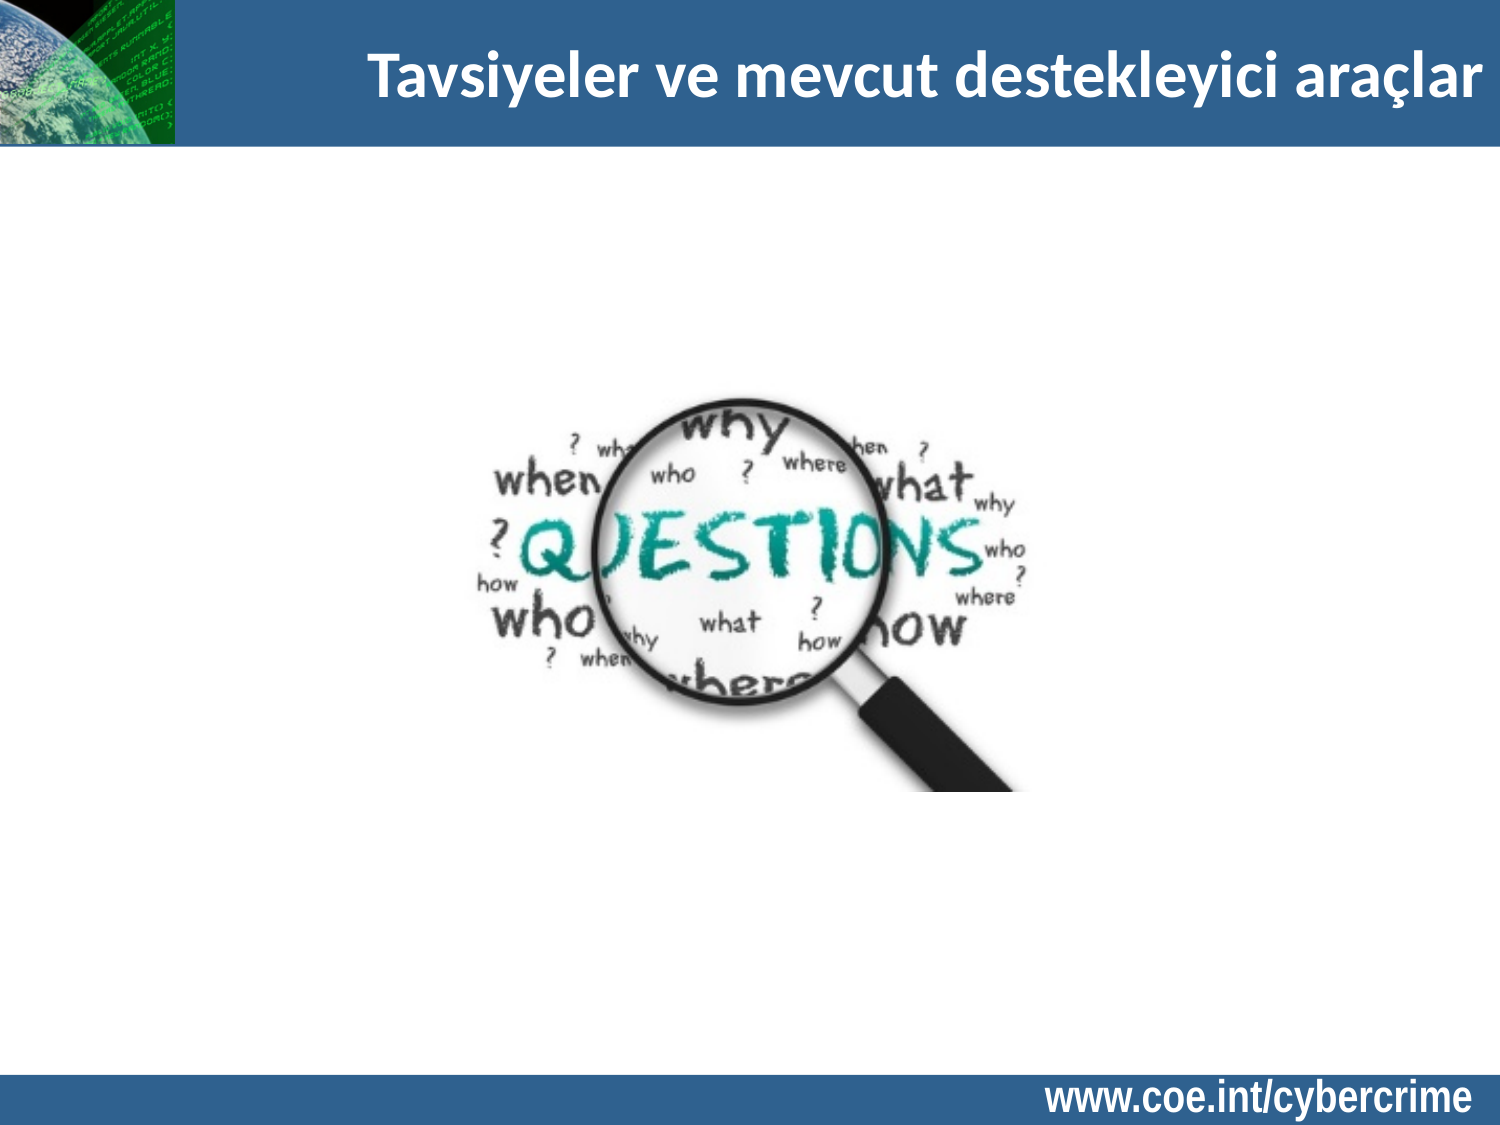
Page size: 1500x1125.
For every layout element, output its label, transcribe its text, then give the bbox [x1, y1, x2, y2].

picture [443, 332, 1057, 793]
text_box Tavsiyeler ve mevcut destekleyici araçlar [177, 0, 1500, 149]
picture [0, 0, 175, 144]
text_box www.coe.int/cybercrime [1030, 1059, 1500, 1125]
text_box [0, 1073, 1030, 1125]
